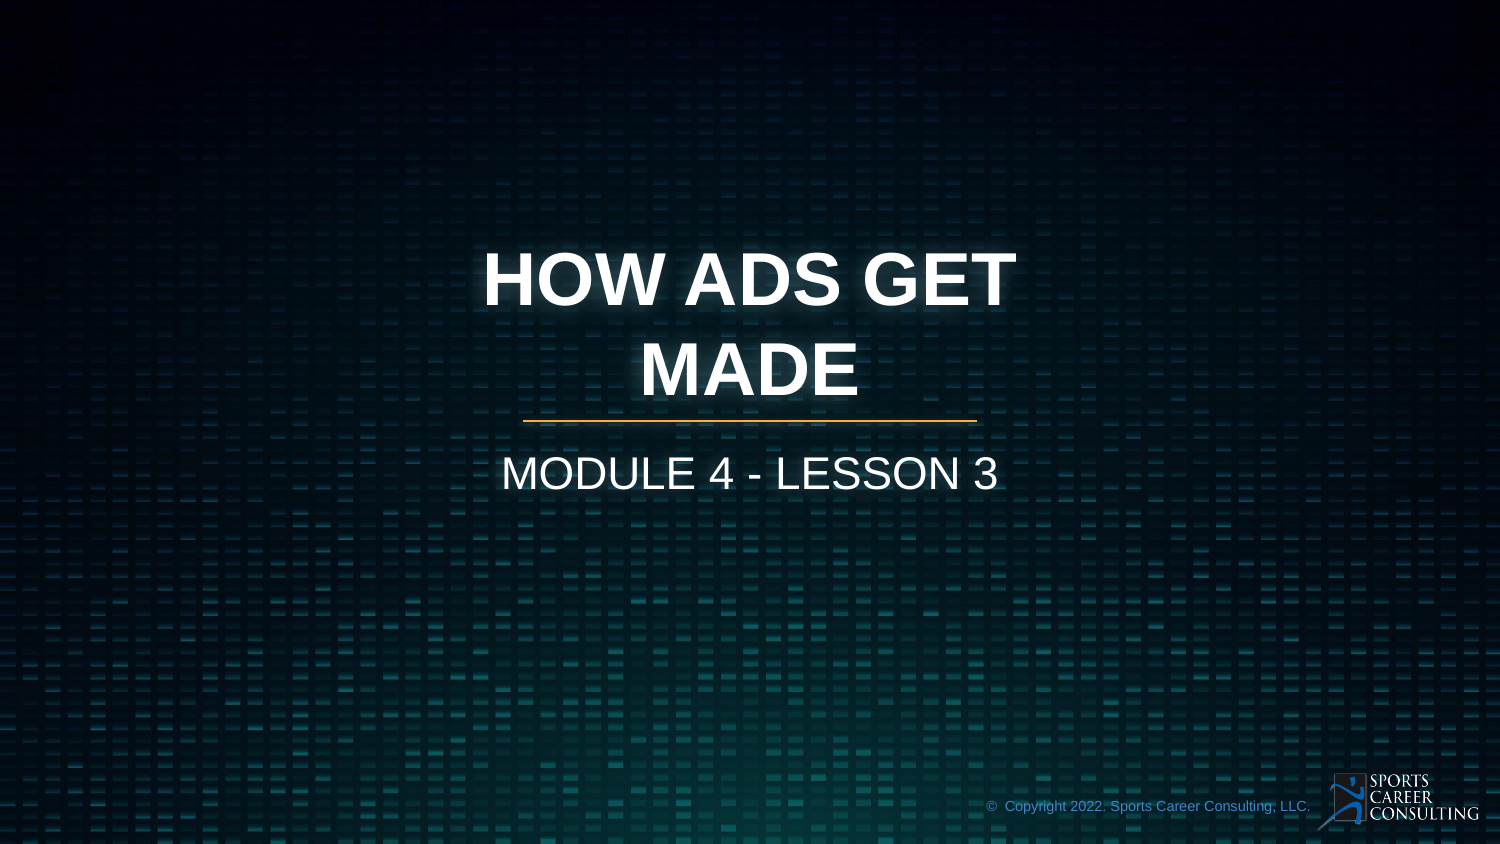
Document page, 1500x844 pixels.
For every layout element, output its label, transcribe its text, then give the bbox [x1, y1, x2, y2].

picture [0, 0, 1500, 844]
title MODULE 4 - LESSON 3 [482, 492, 1018, 569]
title HOW ADS GET MADE [356, 319, 1144, 426]
text_box © Copyright 2022. Sports Career Consulting, LLC. [914, 769, 1326, 832]
